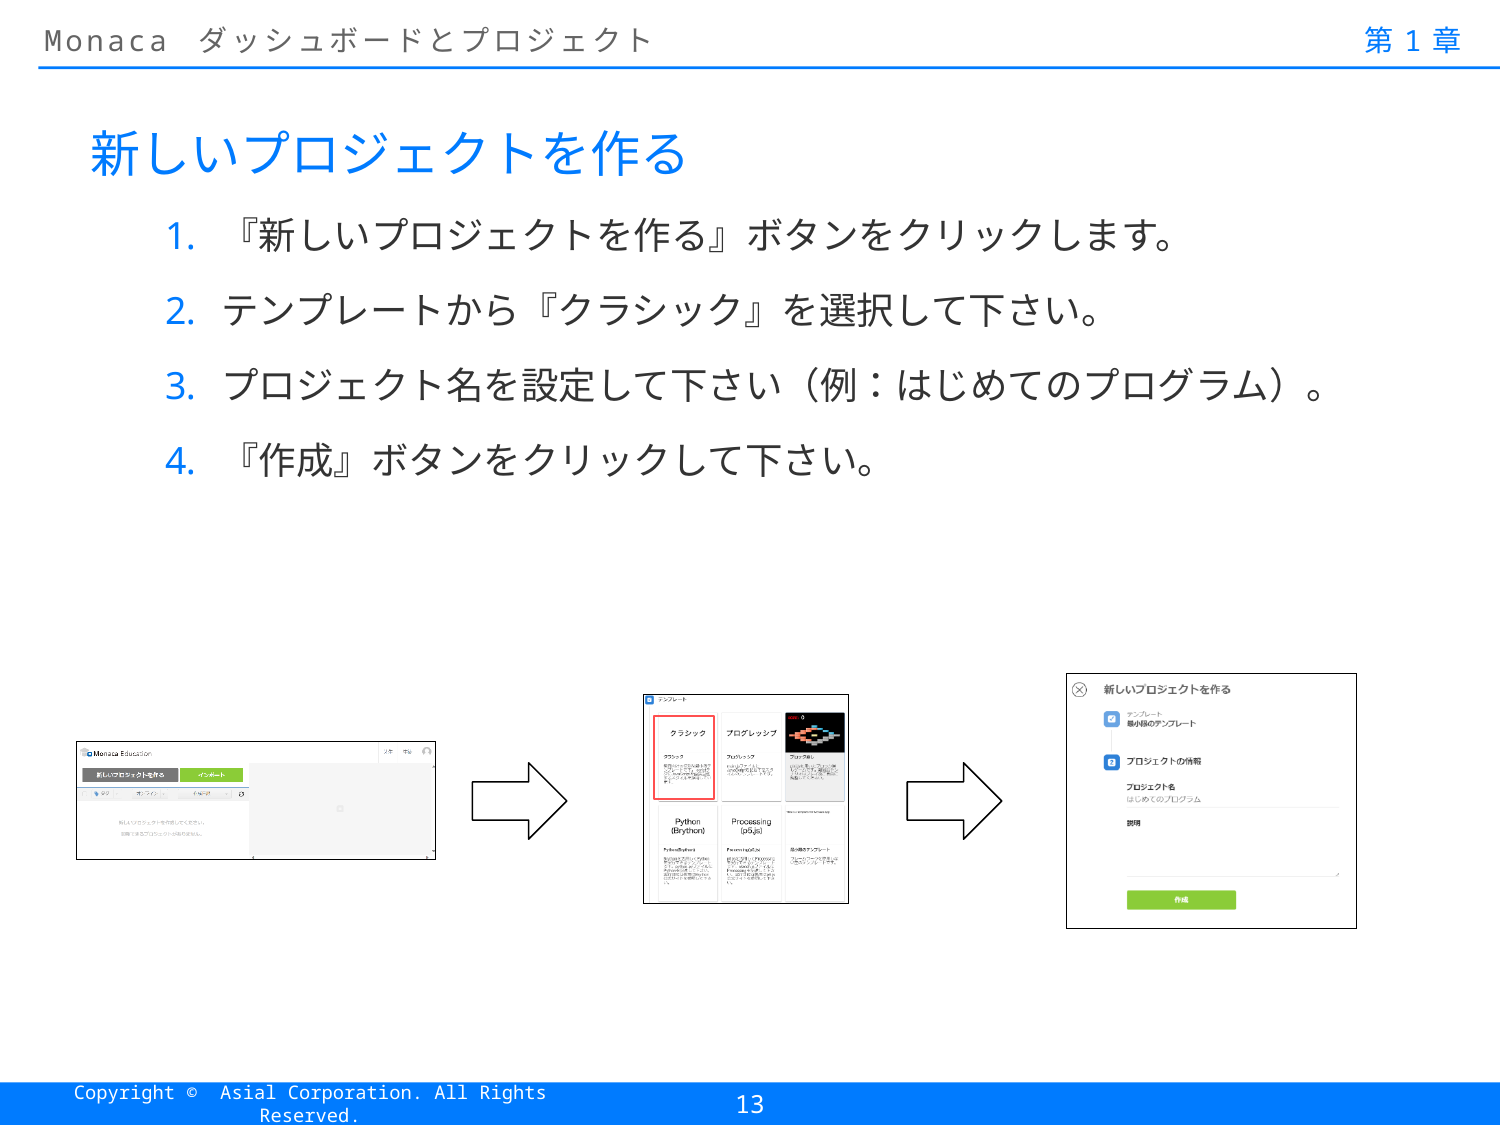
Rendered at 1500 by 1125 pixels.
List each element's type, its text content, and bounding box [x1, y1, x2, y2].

picture [76, 741, 437, 861]
list 第1章 [702, 7, 1477, 72]
slide_number 13 [581, 1075, 919, 1125]
title Monaca ダッシュボードとプロジェクト [29, 7, 702, 72]
text_box [470, 760, 569, 842]
text_box [905, 760, 1004, 842]
picture [643, 693, 849, 904]
list 新しいプロジェクトを作る 『新しいプロジェクトを作る』ボタンをクリックします。 テンプレートから『クラシック』を選択して下さい。 プロジェクト名を設定して下さい（例：はじめてのプログラム）。 『作成』ボタンをクリックして下さい。 [75, 84, 1424, 504]
picture [1066, 673, 1357, 929]
